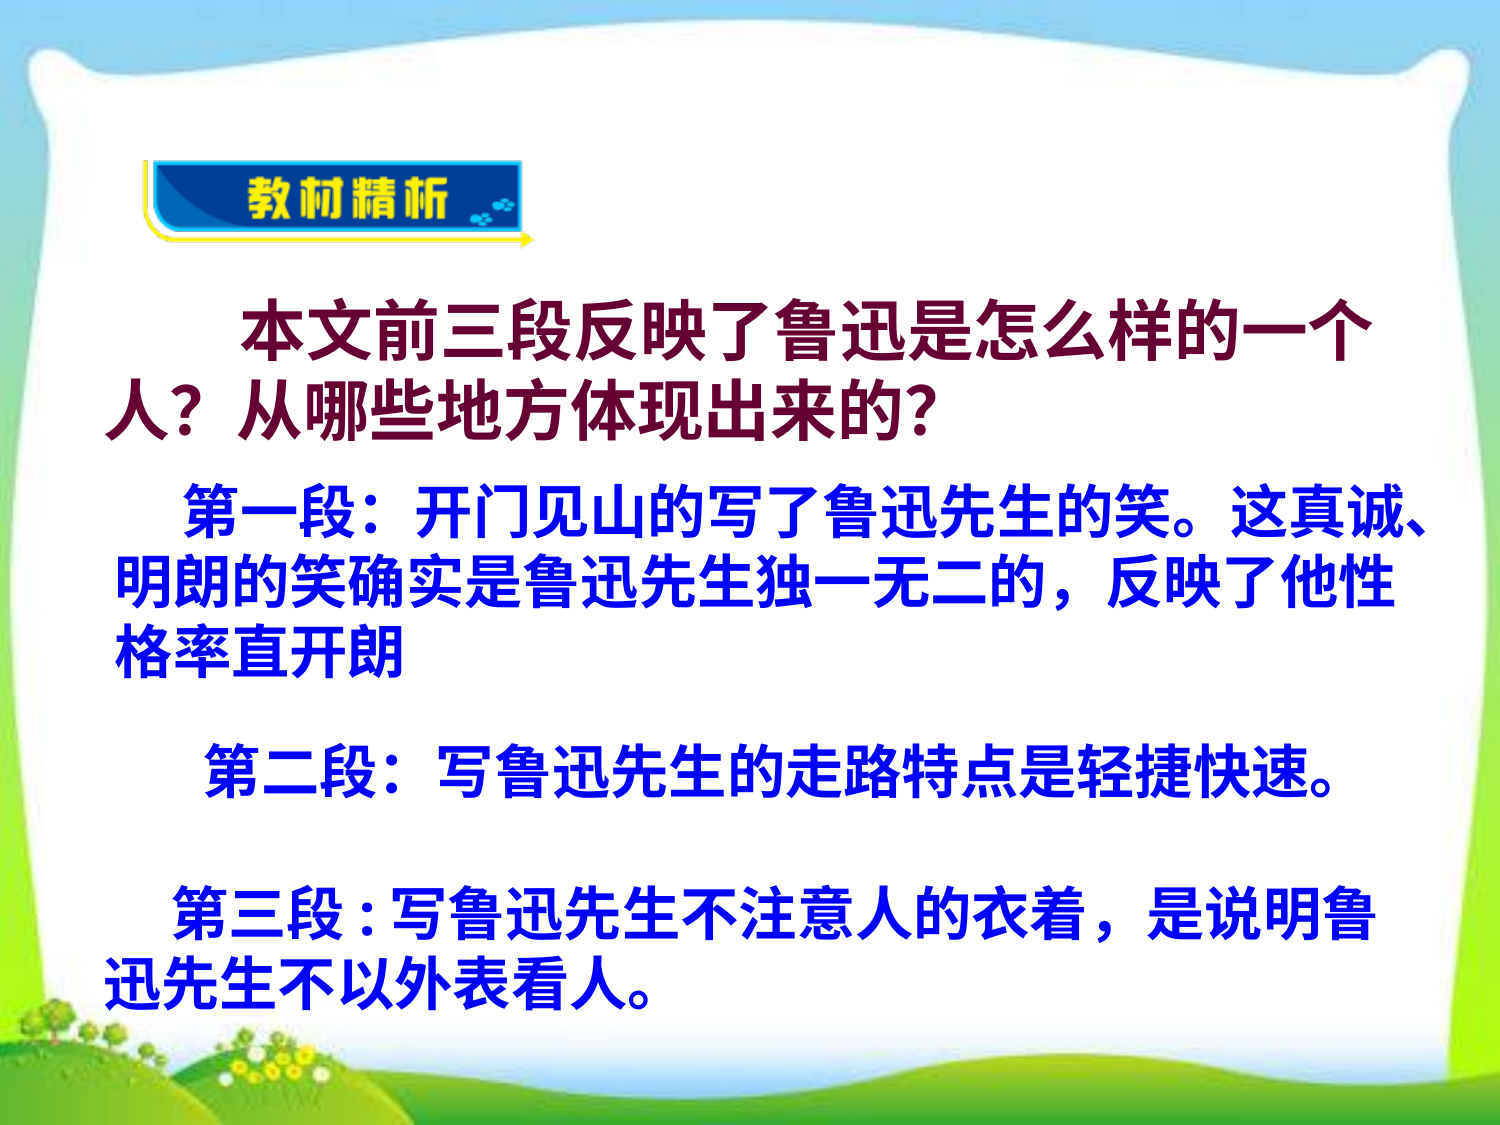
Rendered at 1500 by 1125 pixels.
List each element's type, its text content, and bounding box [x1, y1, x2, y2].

text_box 第一段：开门见山的写了鲁迅先生的笑。这真诚、明朗的笑确实是鲁迅先生独一无二的，反映了他性格率直开朗 [100, 467, 1424, 693]
text_box 第三段:写鲁迅先生不注意人的衣着，是说明鲁迅先生不以外表看人。 [88, 869, 1412, 1025]
text_box 本文前三段反映了鲁迅是怎么样的一个人？从哪些地方体现出来的？ [88, 281, 1424, 456]
text_box 第二段：写鲁迅先生的走路特点是轻捷快速。 [147, 727, 1459, 813]
picture [0, 0, 1500, 1125]
